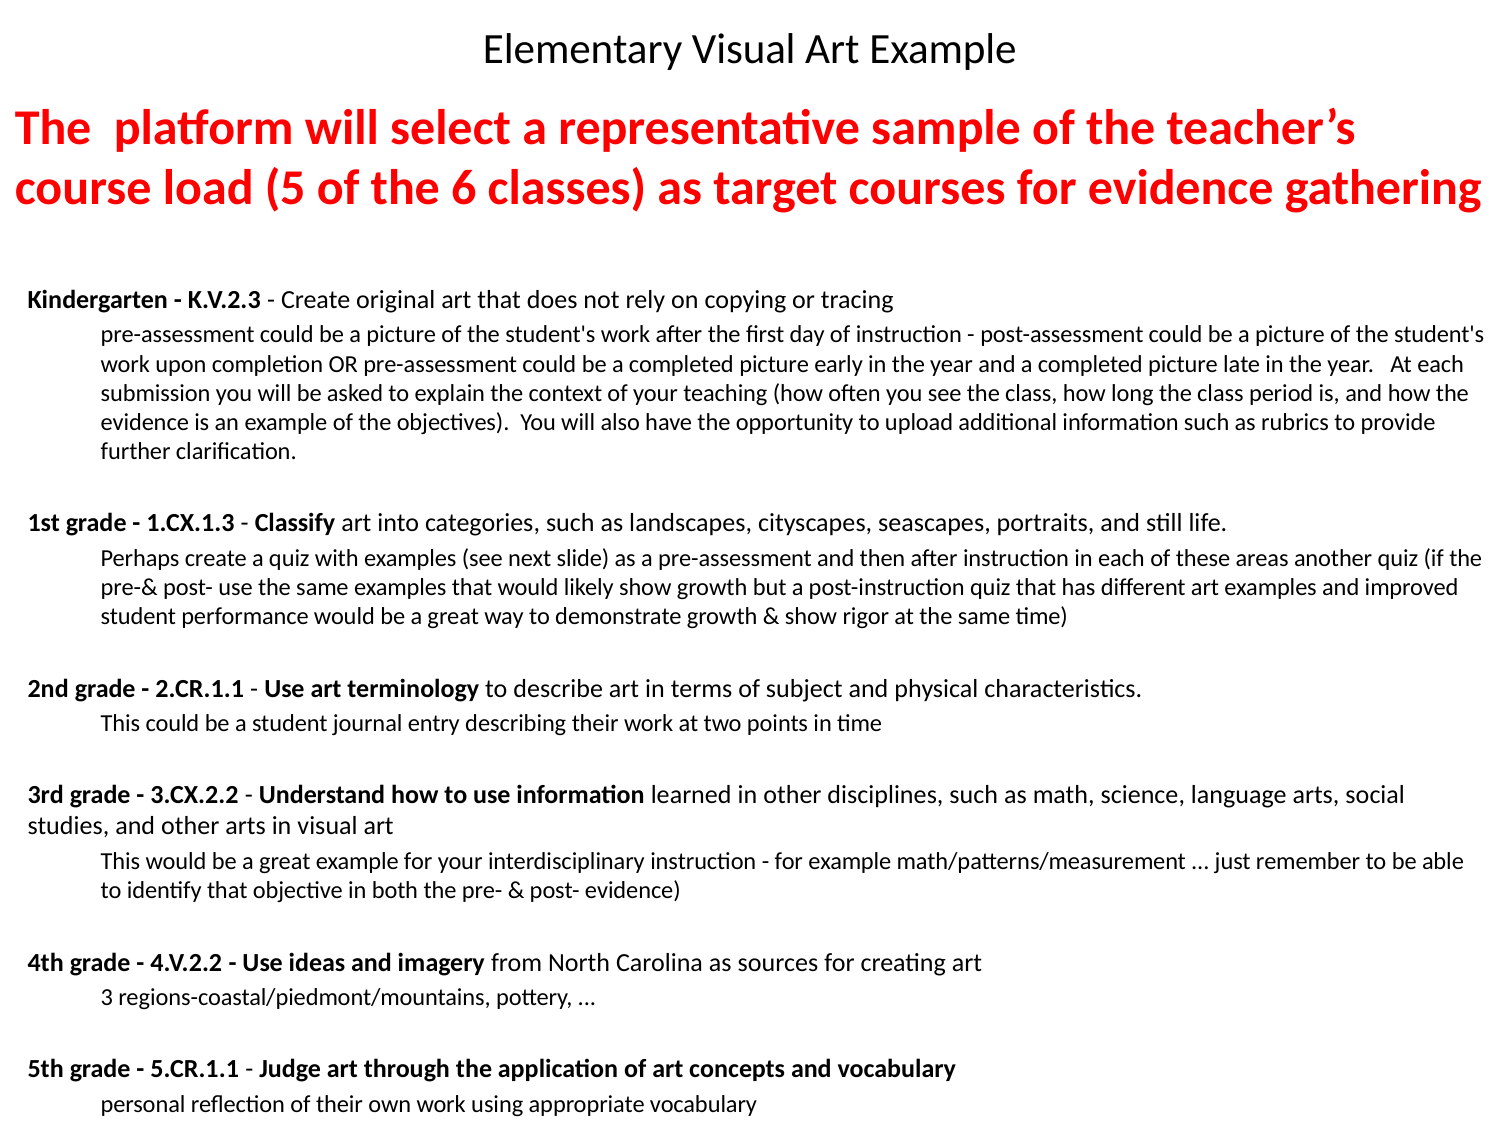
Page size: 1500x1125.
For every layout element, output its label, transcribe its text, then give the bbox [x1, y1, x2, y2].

list Kindergarten - K.V.2.3 - Create original art that does not rely on copying or tracing pre-assessment could be a picture of the student's work after the first day of instruction - post-assessment could be a picture of the student's work upon completion OR pre-assessment could be a completed picture early in the year and a completed picture late in the year. At each submission you will be asked to explain the context of your teaching (how often you see the class, how long the class period is, and how the evidence is an example of the objectives). You will also have the opportunity to upload additional information such as rubrics to provide further clarification. 1st grade - 1.CX.1.3 - Classify art into categories, such as landscapes, cityscapes, seascapes, portraits, and still life. Perhaps create a quiz with examples (see next slide) as a pre-assessment and then after instruction in each of these areas another quiz (if the pre-& post- use the same examples that would likely show growth but a post-instruction quiz that has different art examples and improved student performance would be a great way to demonstrate growth & show rigor at the same time) 2nd grade - 2.CR.1.1 - Use art terminology to describe art in terms of subject and physical characteristics. This could be a student journal entry describing their work at two points in time 3rd grade - 3.CX.2.2 - Understand how to use information learned in other disciplines, such as math, science, language arts, social studies, and other arts in visual art This would be a great example for your interdisciplinary instruction - for example math/patterns/measurement ... just remember to be able to identify that objective in both the pre- & post- evidence) 4th grade - 4.V.2.2 - Use ideas and imagery from North Carolina as sources for creating art 3 regions-coastal/piedmont/mountains, pottery, ... 5th grade - 5.CR.1.1 - Judge art through the application of art concepts and vocabulary personal reflection of their own work using appropriate vocabulary [12, 275, 1500, 1125]
title Elementary Visual Art Example [75, 12, 1425, 80]
text_box The platform will select a representative sample of the teacher’s course load (5 of the 6 classes) as target courses for evidence gathering [0, 87, 1500, 268]
